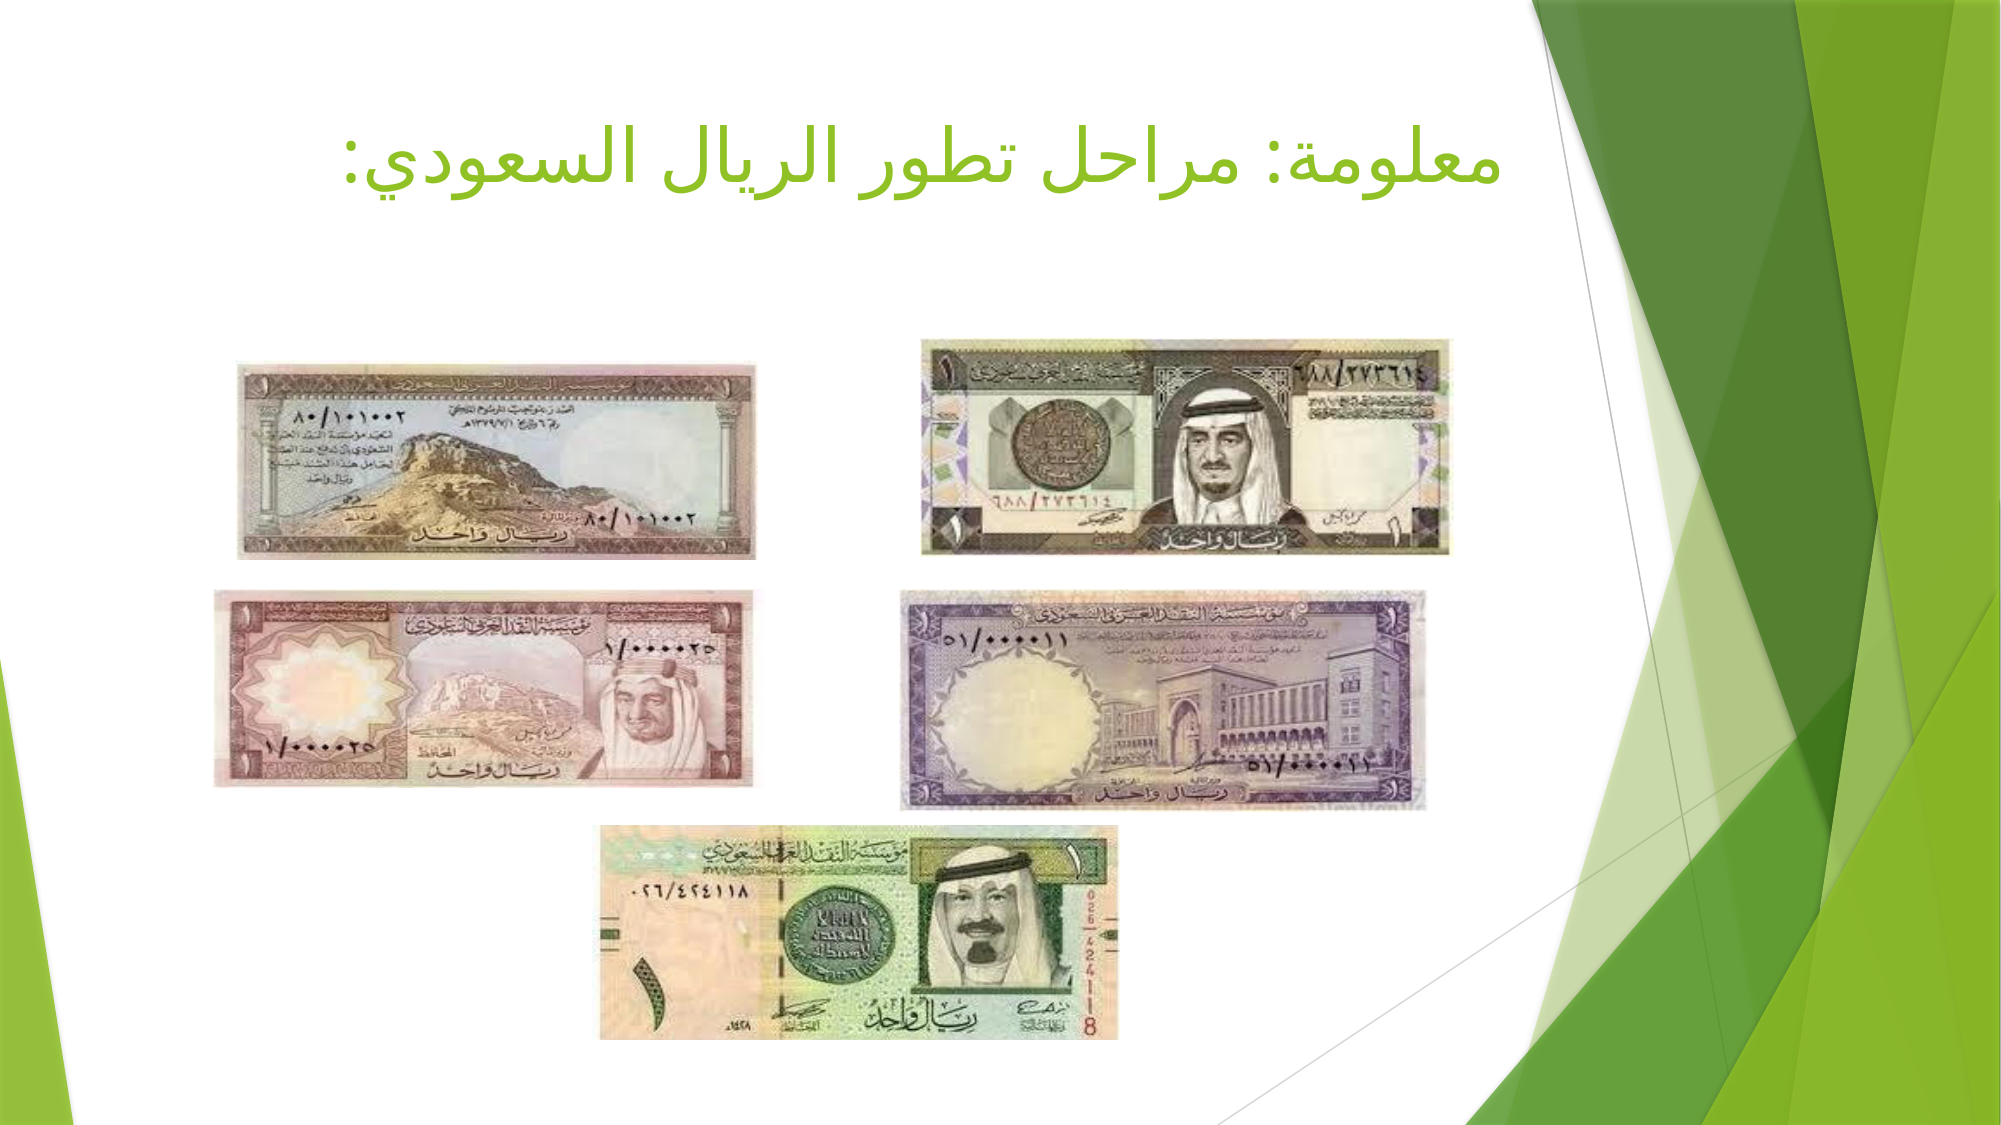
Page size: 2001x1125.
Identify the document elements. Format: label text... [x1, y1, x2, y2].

picture [212, 589, 765, 788]
picture [898, 589, 1428, 813]
picture [592, 825, 1120, 1041]
title معلومة: مراحل تطور الريال السعودي: [111, 99, 1522, 317]
picture [919, 337, 1454, 558]
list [236, 359, 758, 560]
